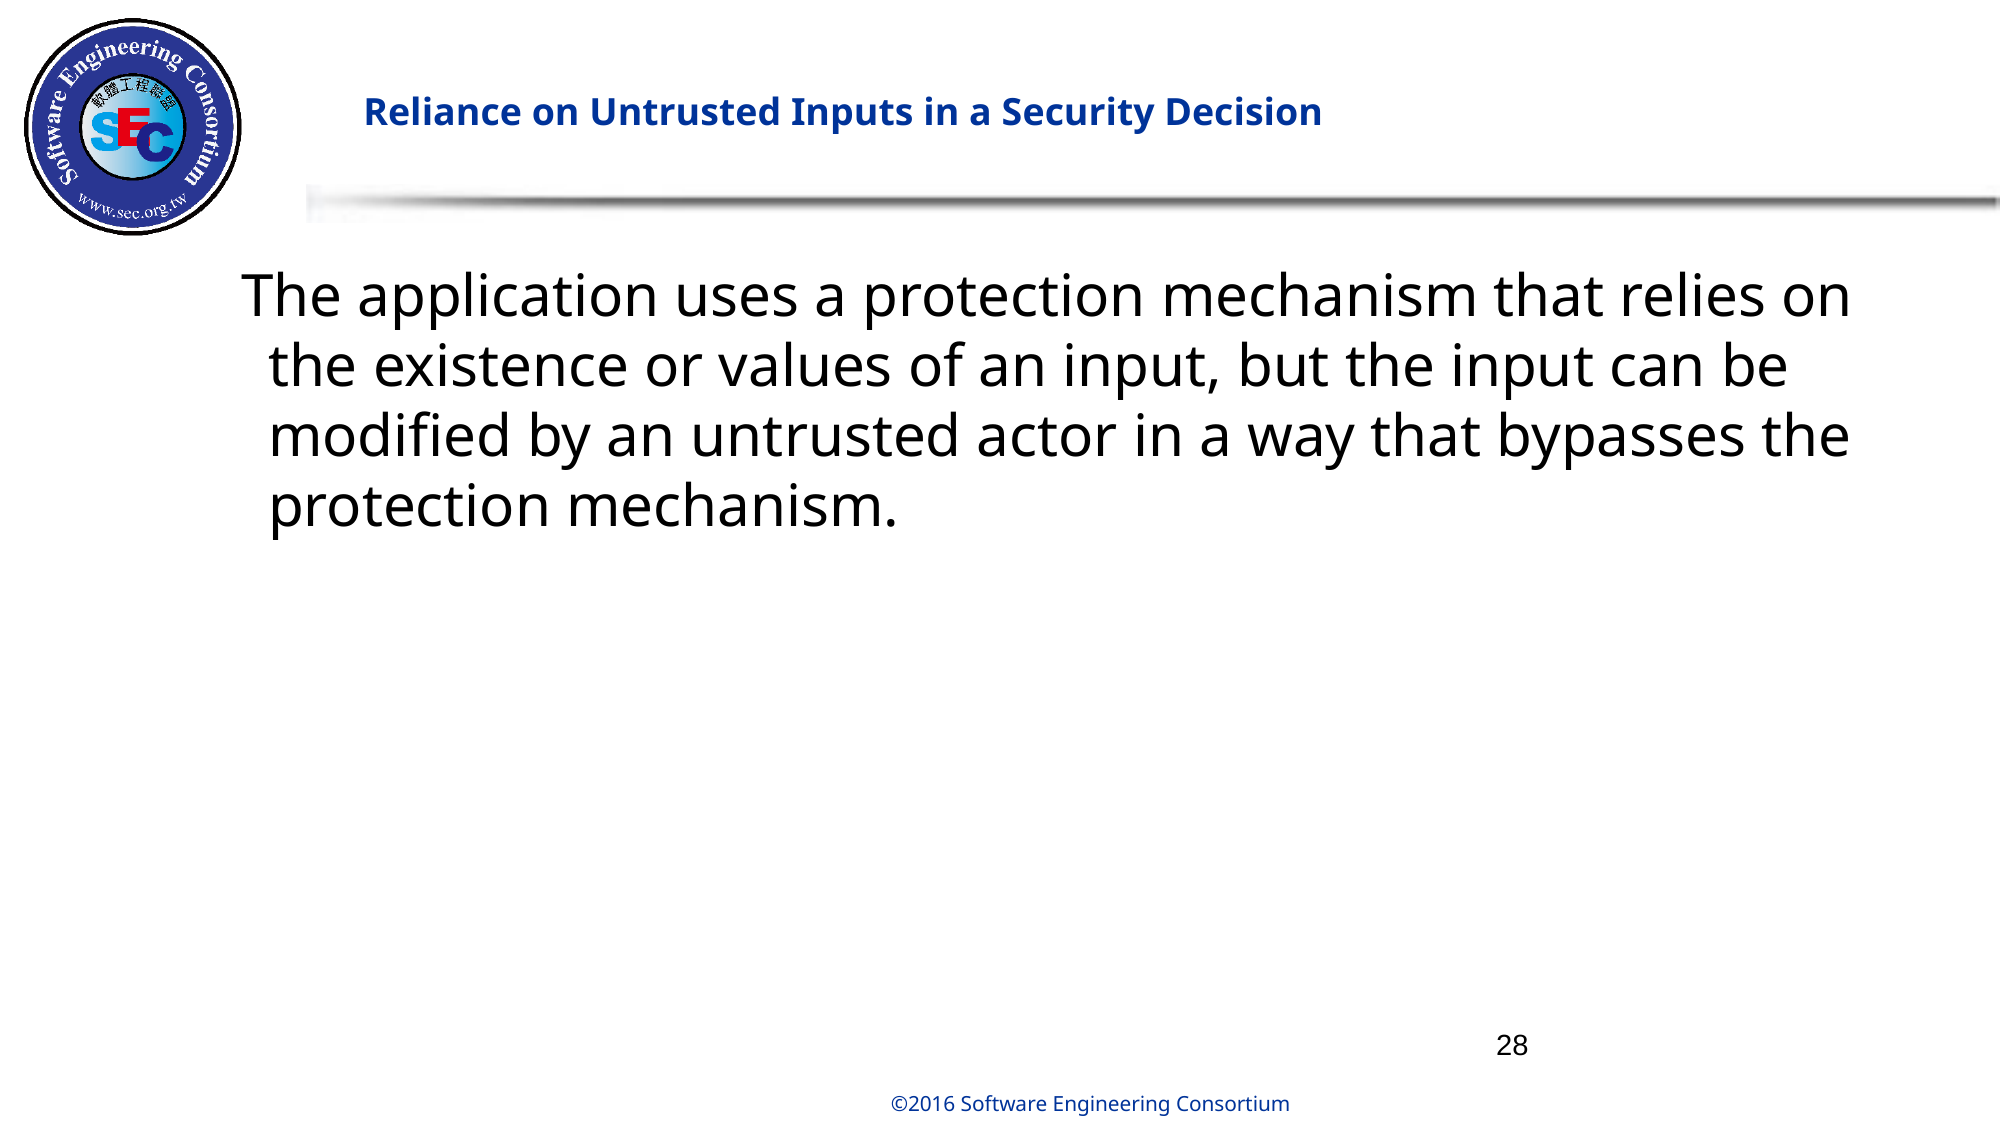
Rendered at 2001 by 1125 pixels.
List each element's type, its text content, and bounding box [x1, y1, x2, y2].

title Reliance on Untrusted Inputs in a Security Decision [348, 42, 2000, 179]
slide_number ‹#› [1481, 1019, 1898, 1094]
list The application uses a protection mechanism that relies on the existence or values of an input, but the input can be modified by an untrusted actor in a way that bypasses the protection mechanism. [196, 243, 1898, 1000]
picture [0, 0, 265, 259]
picture [306, 184, 2000, 223]
